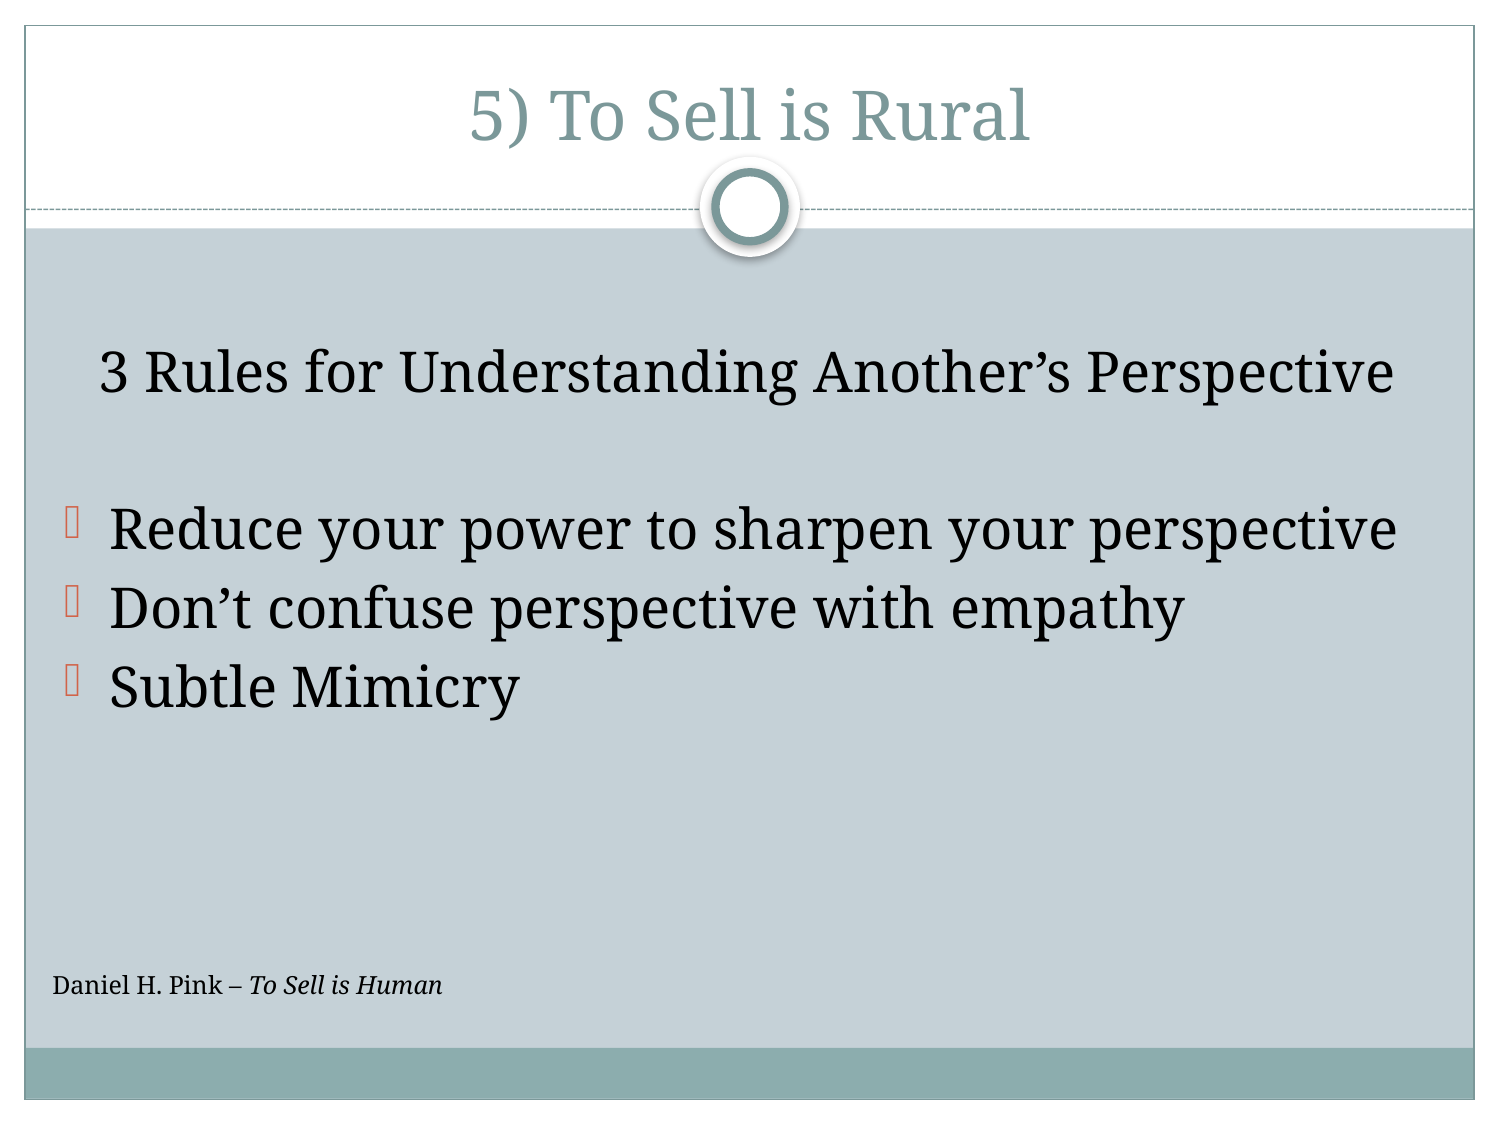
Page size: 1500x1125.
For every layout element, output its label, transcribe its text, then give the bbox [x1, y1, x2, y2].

list 3 Rules for Understanding Another’s Perspective Reduce your power to sharpen your perspective Don’t confuse perspective with empathy Subtle Mimicry [49, 249, 1445, 1001]
text_box Daniel H. Pink – To Sell is Human [37, 962, 718, 1008]
title 5) To Sell is Rural [50, 37, 1450, 162]
